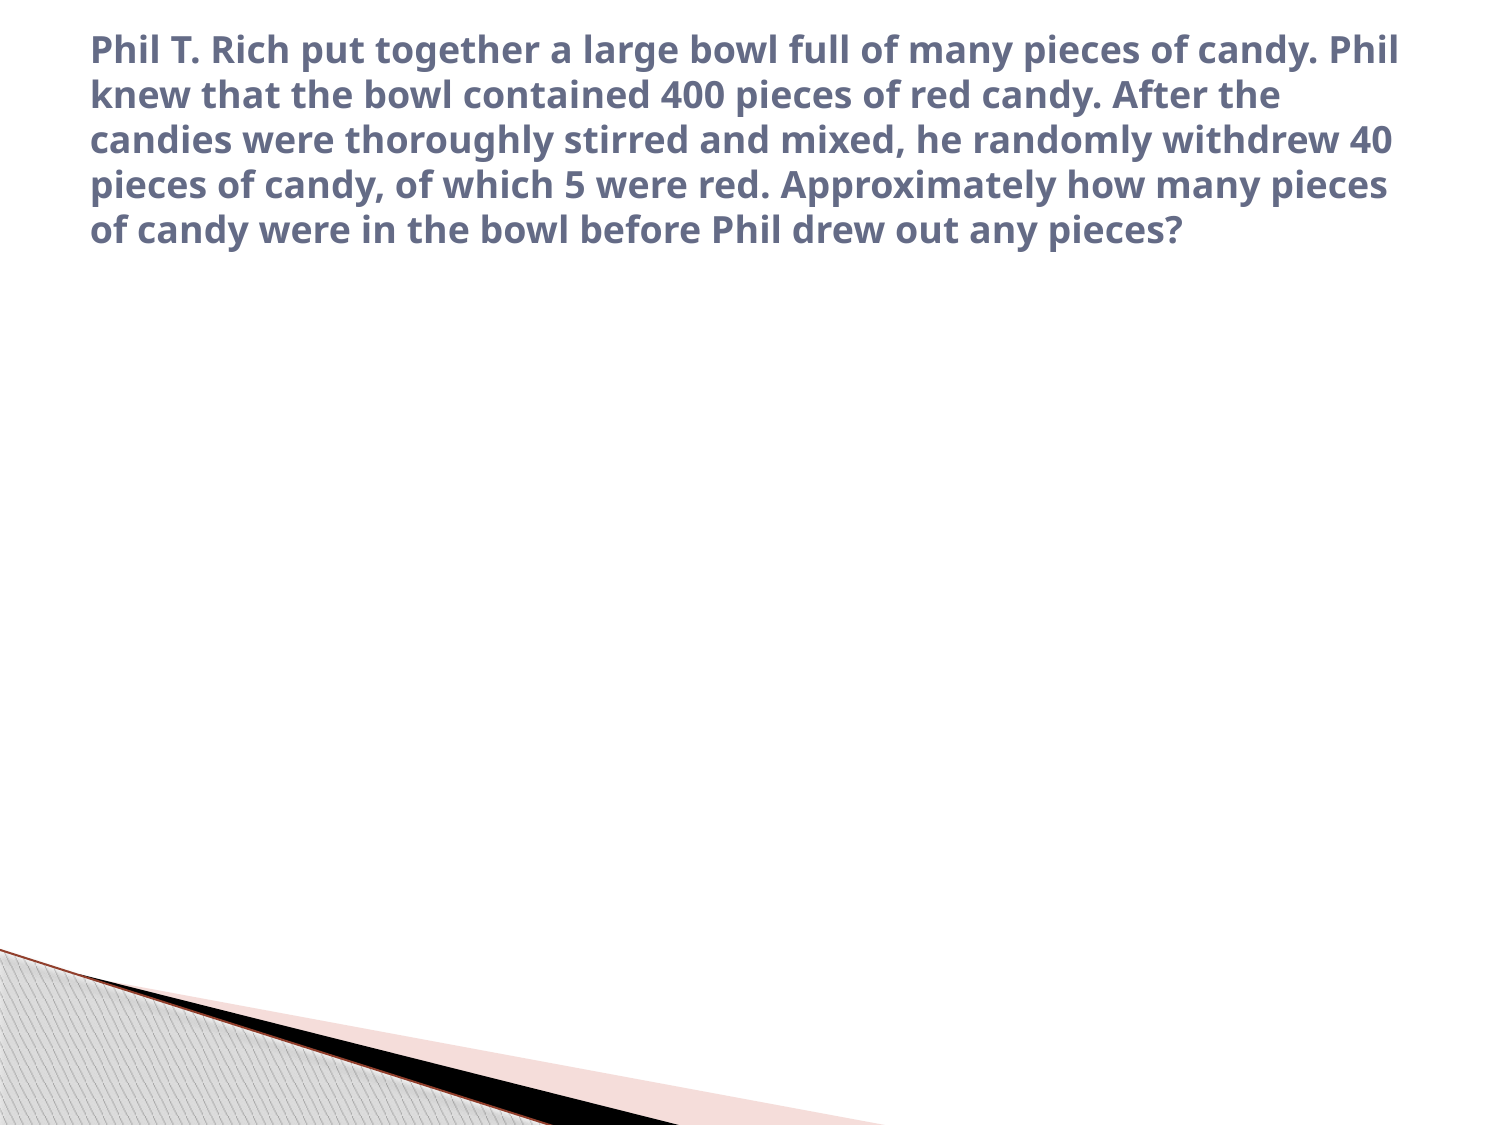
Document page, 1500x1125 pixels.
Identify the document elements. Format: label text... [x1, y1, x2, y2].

title Phil T. Rich put together a large bowl full of many pieces of candy. Phil knew that the bowl contained 400 pieces of red candy. After the candies were thoroughly stirred and mixed, he randomly withdrew 40 pieces of candy, of which 5 were red. Approximately how many pieces of candy were in the bowl before Phil drew out any pieces? [75, 45, 1425, 233]
